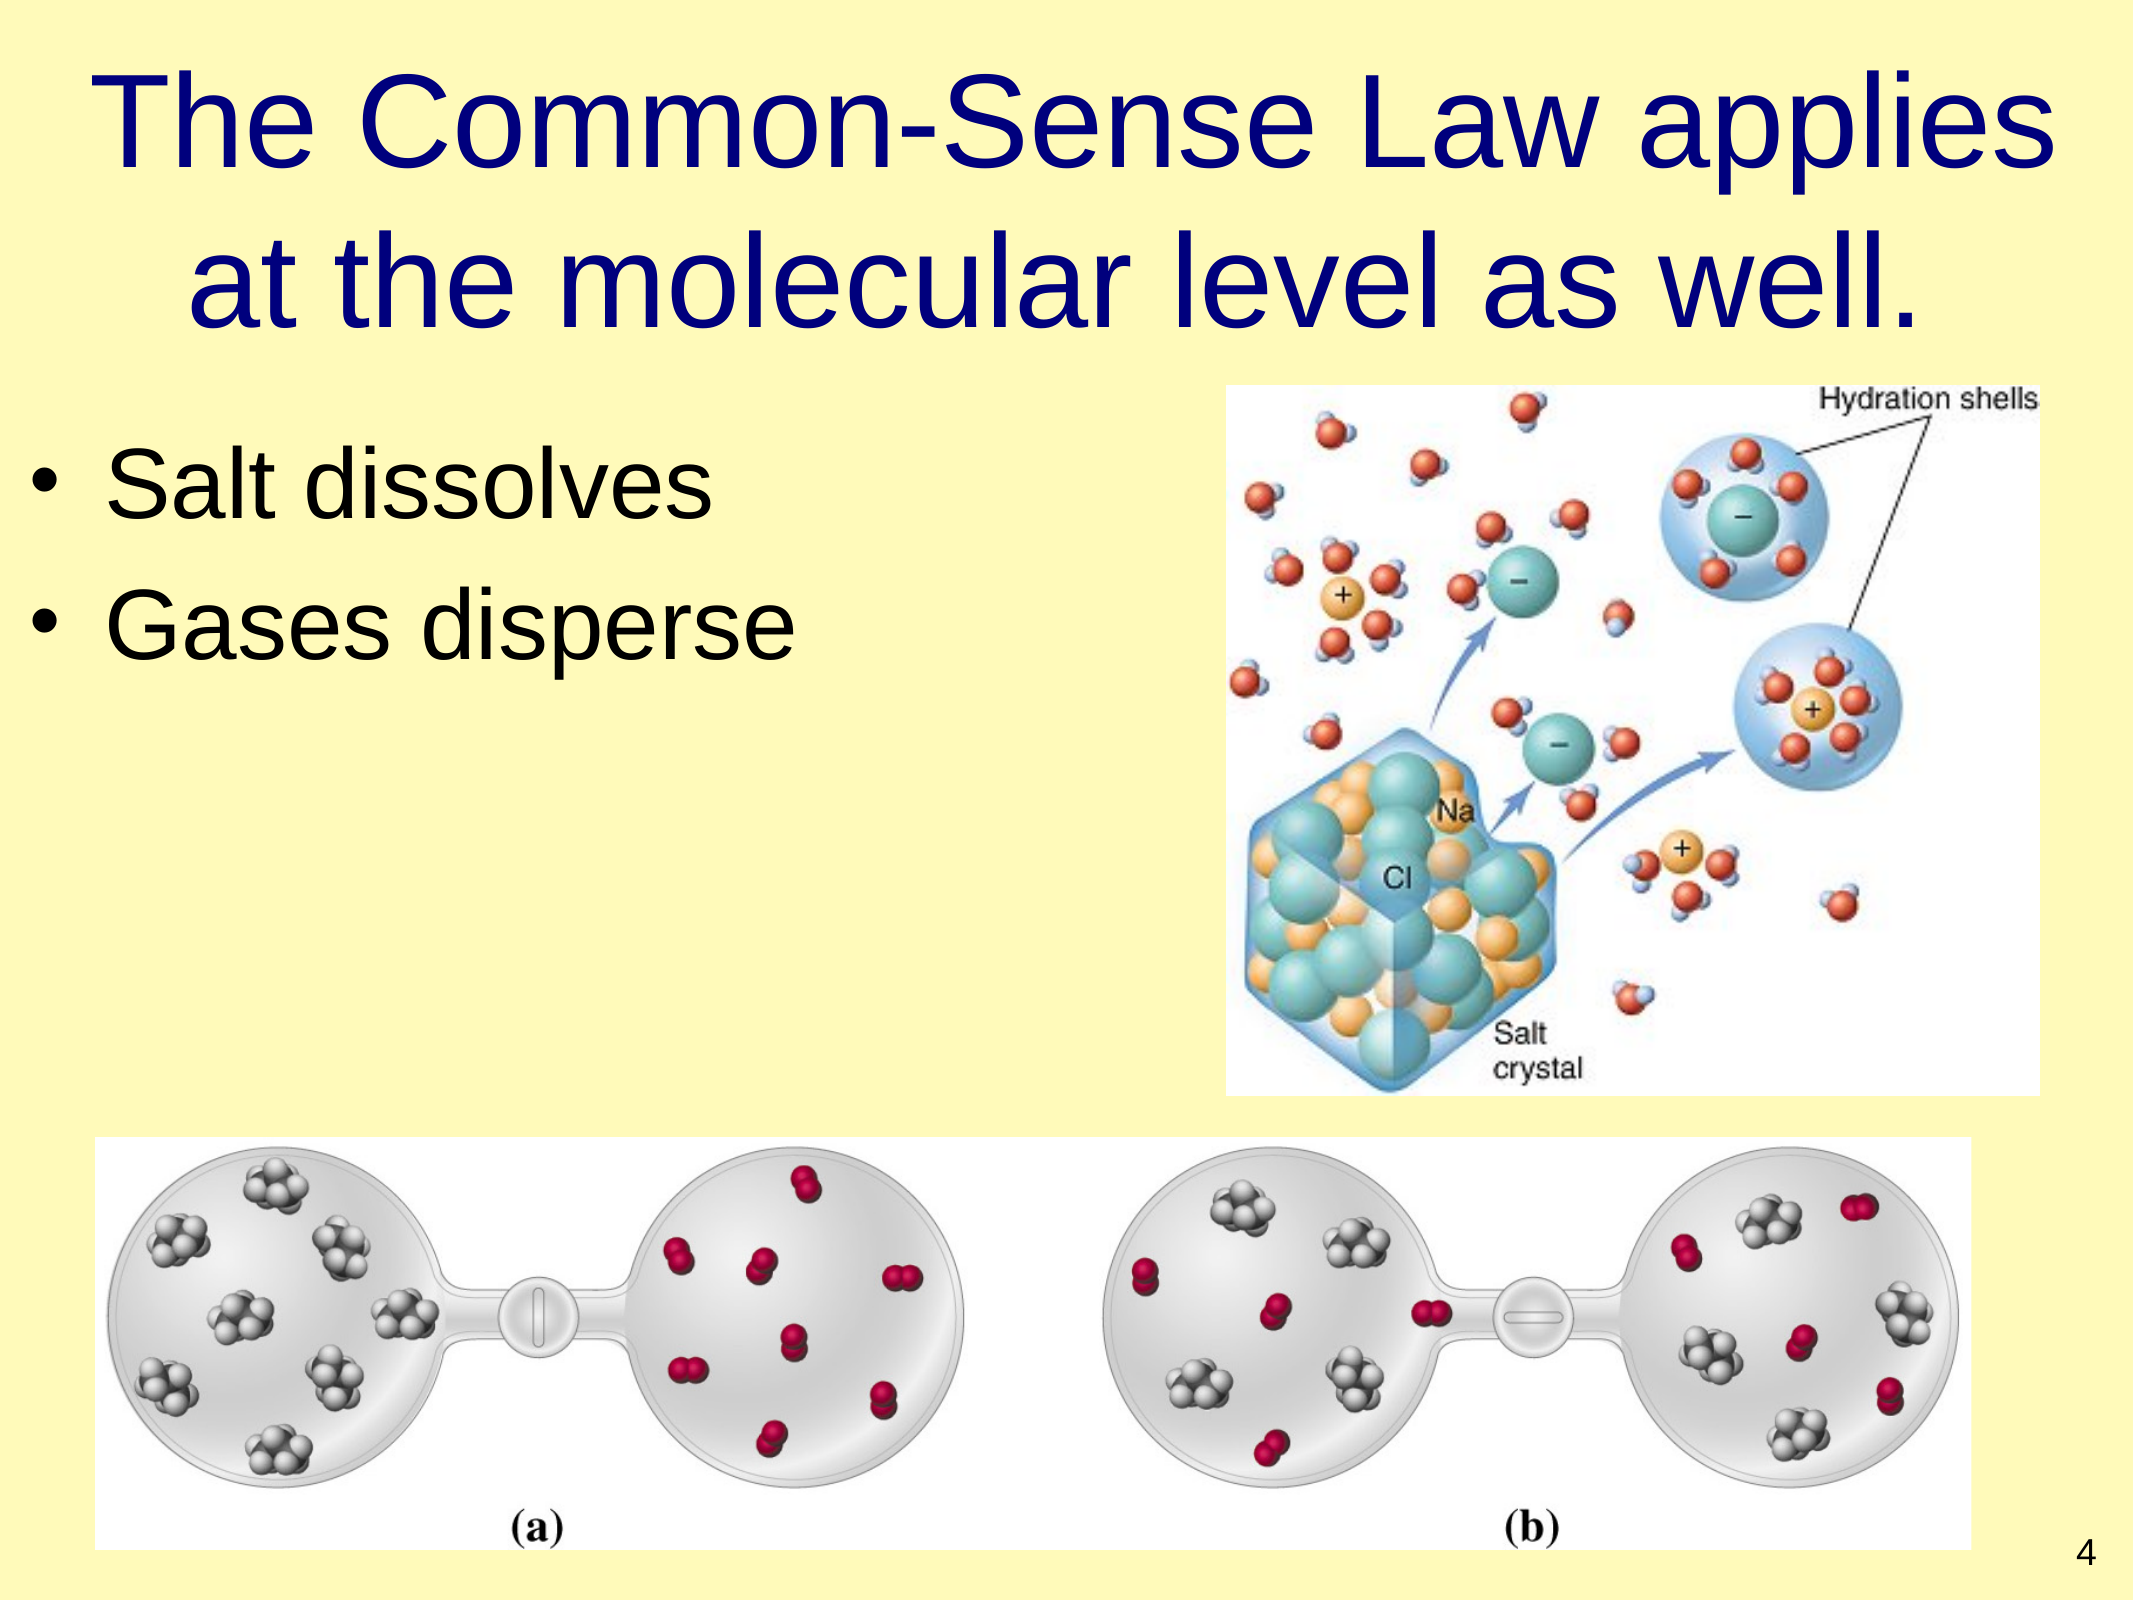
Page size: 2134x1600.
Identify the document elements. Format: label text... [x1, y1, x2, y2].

title The Common-Sense Law applies at the molecular level as well. [32, 41, 2116, 347]
picture [94, 1137, 1972, 1551]
list Salt dissolves Gases disperse [28, 418, 2105, 1578]
slide_number 4 [2055, 1520, 2118, 1580]
picture [1226, 385, 2040, 1096]
